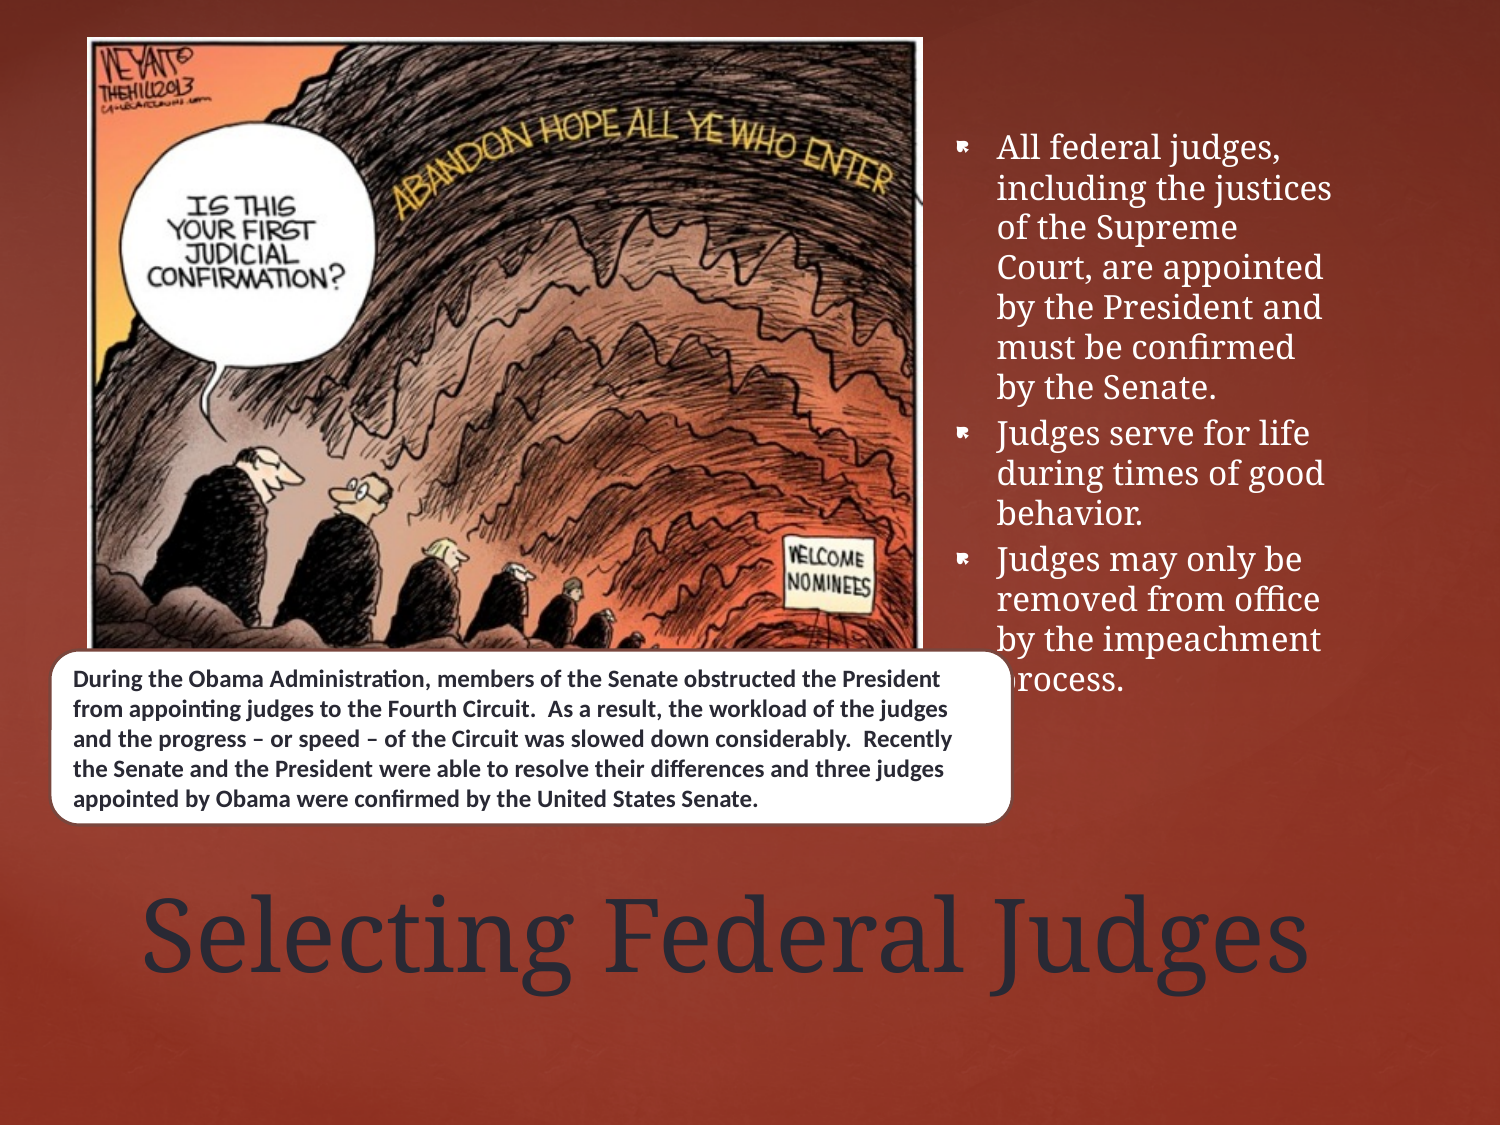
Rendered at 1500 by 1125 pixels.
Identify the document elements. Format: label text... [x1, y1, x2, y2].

picture [86, 36, 924, 676]
text_box During the Obama Administration, members of the Senate obstructed the President from appointing judges to the Fourth Circuit. As a result, the workload of the judges and the progress – or speed – of the Circuit was slowed down considerably. Recently the Senate and the President were able to resolve their differences and three judges appointed by Obama were confirmed by the United States Senate. [48, 648, 1015, 827]
list All federal judges, including the justices of the Supreme Court, are appointed by the President and must be confirmed by the Senate. Judges serve for life during times of good behavior. Judges may only be removed from office by the impeachment process. [937, 112, 1350, 713]
title Selecting Federal Judges [125, 849, 1363, 1000]
